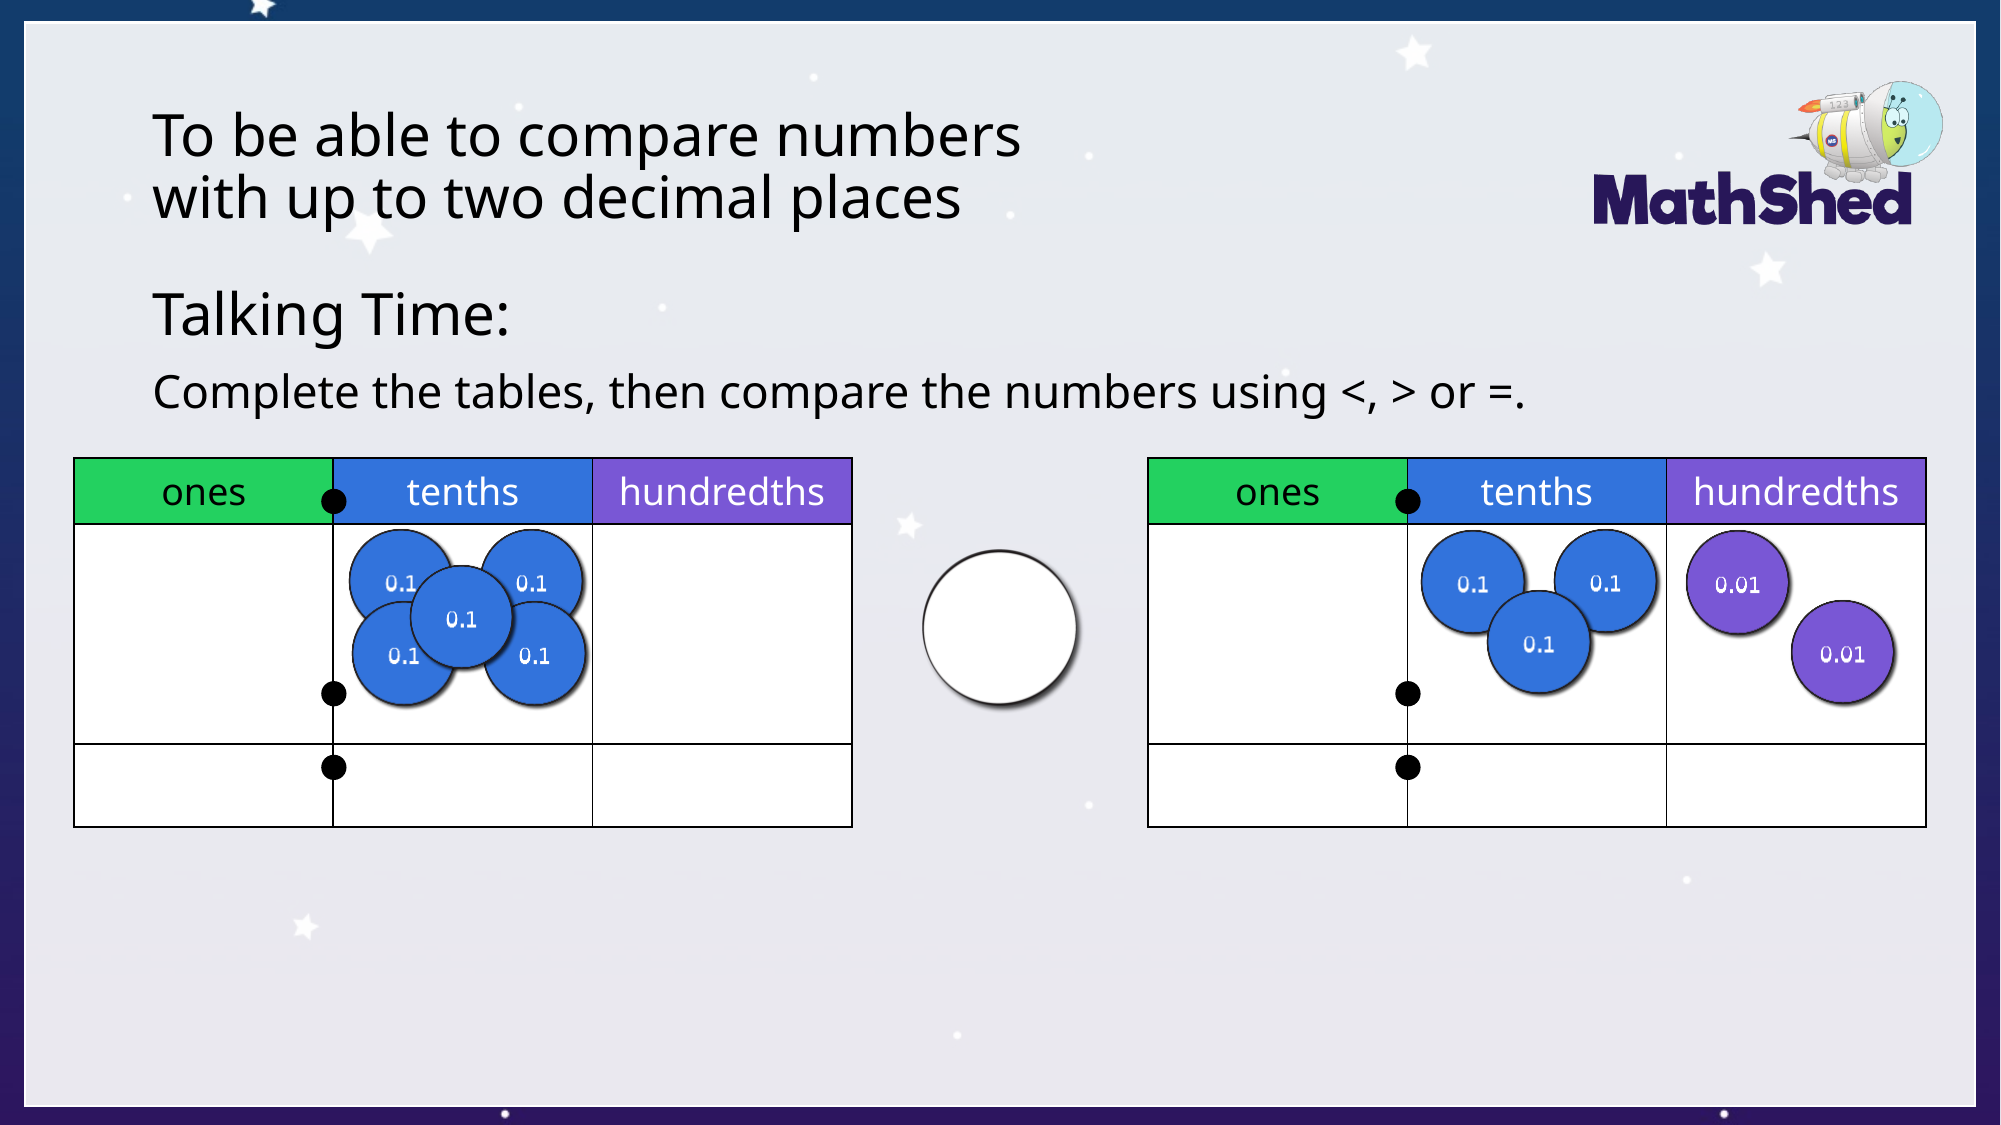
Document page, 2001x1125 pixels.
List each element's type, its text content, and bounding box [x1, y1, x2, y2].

table_header ones [75, 459, 332, 523]
table_cell [1408, 525, 1666, 743]
table_header tenths [334, 459, 592, 523]
picture [0, 0, 2001, 1125]
table_cell [1149, 745, 1407, 826]
table_cell [1408, 745, 1666, 826]
table_cell [1149, 525, 1407, 743]
table_cell [1667, 745, 1925, 826]
table_header ones [1149, 459, 1407, 523]
table_header hundredths [593, 459, 851, 523]
table_header hundredths [1667, 459, 1925, 523]
text_box [321, 681, 347, 707]
text_box [1395, 488, 1421, 515]
table_cell [593, 525, 851, 743]
table_cell [1667, 525, 1925, 743]
table_cell [334, 745, 592, 826]
text_box [321, 488, 347, 515]
text_box [1395, 681, 1421, 707]
table_cell [334, 525, 592, 743]
title To be able to compare numbers with up to two decimal places [137, 59, 1578, 277]
table_header tenths [1408, 459, 1666, 523]
list Talking Time: Complete the tables, then compare the numbers using <, > or =. [137, 277, 1863, 992]
table_cell [75, 745, 332, 826]
table_cell [593, 745, 851, 826]
text_box [1395, 754, 1421, 781]
table_cell [75, 525, 332, 743]
text_box [321, 754, 347, 781]
